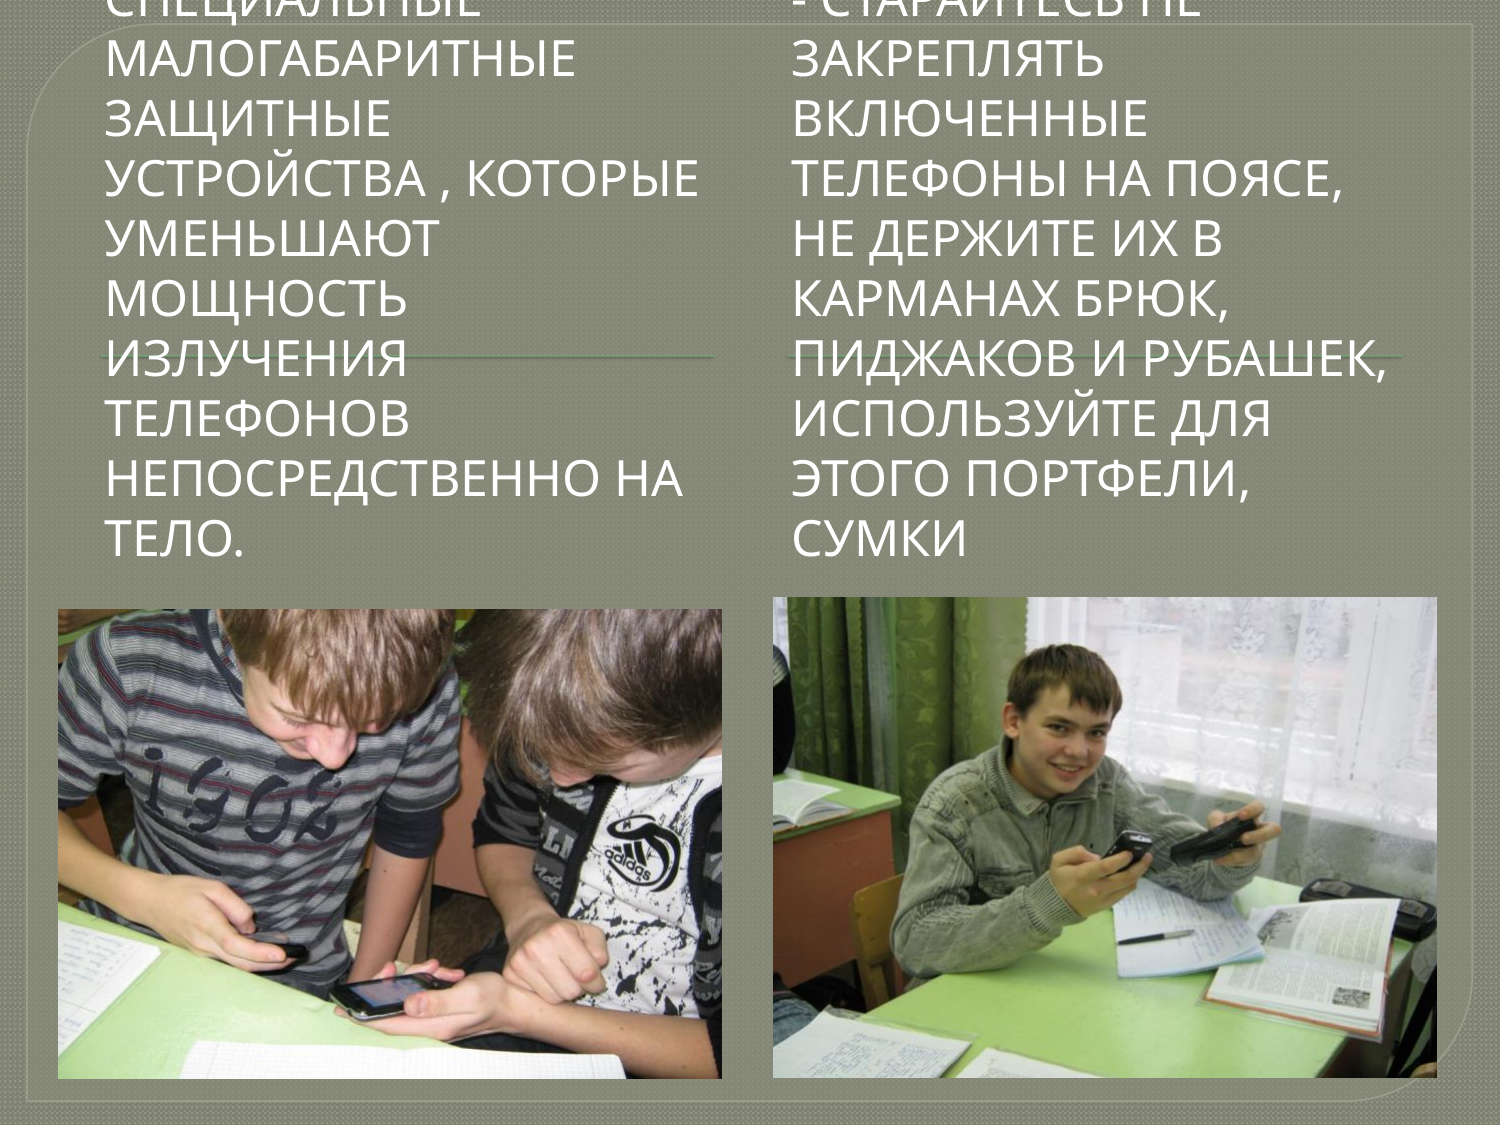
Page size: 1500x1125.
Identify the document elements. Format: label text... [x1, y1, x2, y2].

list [773, 597, 1437, 1079]
list - старайтесь не закреплять включенные телефоны на поясе, не держите их в карманах брюк, пиджаков и рубашек, используйте для этого портфели, сумки [761, 140, 1425, 575]
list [58, 609, 722, 1079]
list - используйте специальные малогабаритные защитные устройства , которые уменьшают мощность излучения телефонов непосредственно на тело. [75, 152, 738, 575]
